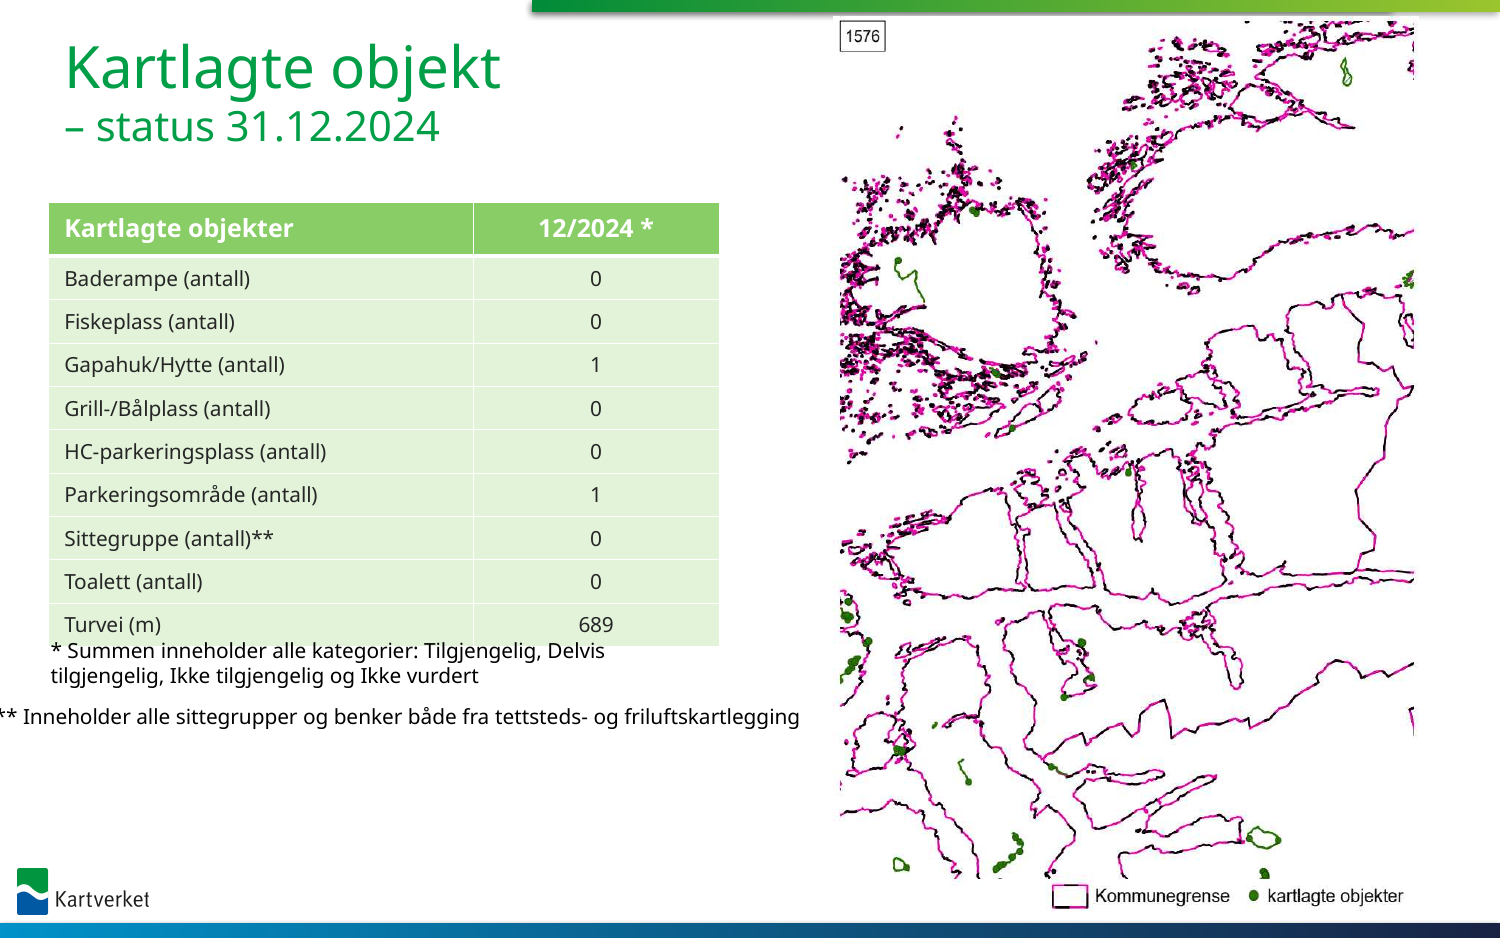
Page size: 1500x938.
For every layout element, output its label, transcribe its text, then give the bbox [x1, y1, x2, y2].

table_cell HC-parkeringsplass (antall) [49, 430, 473, 473]
table_cell Toalett (antall) [49, 560, 473, 603]
table_header 12/2024 * [474, 203, 719, 254]
table_cell 0 [474, 560, 719, 603]
table_header Kartlagte objekter [49, 203, 473, 254]
text_box Kartlagte objekt – status 31.12.2024 [49, 26, 828, 158]
table_cell 1 [474, 344, 719, 386]
table_cell 1 [474, 474, 719, 516]
table_cell Turvei (m) [49, 604, 473, 630]
table_cell 0 [474, 258, 719, 299]
text_box * Summen inneholder alle kategorier: Tilgjengelig, Delvis tilgjengelig, Ikke tilgjengelig og Ikke vurdert [35, 630, 721, 696]
picture [833, 16, 1419, 913]
table_cell Fiskeplass (antall) [49, 300, 473, 343]
table_cell 0 [474, 517, 719, 559]
table_cell 689 [474, 604, 719, 630]
table_cell Parkeringsområde (antall) [49, 474, 473, 516]
table_cell 0 [474, 300, 719, 343]
table_cell Sittegruppe (antall)** [49, 517, 473, 559]
text_box Kartlagte objekt – status 31.12.2024 [1424, 26, 1431, 158]
table_cell 0 [474, 387, 719, 429]
table_cell Baderampe (antall) [49, 258, 473, 299]
table_cell 0 [474, 430, 719, 473]
table_cell Grill-/Bålplass (antall) [49, 387, 473, 429]
table_cell Gapahuk/Hytte (antall) [49, 344, 473, 386]
text_box ** Inneholder alle sittegrupper og benker både fra tettsteds- og friluftskartlegging [0, 696, 815, 736]
